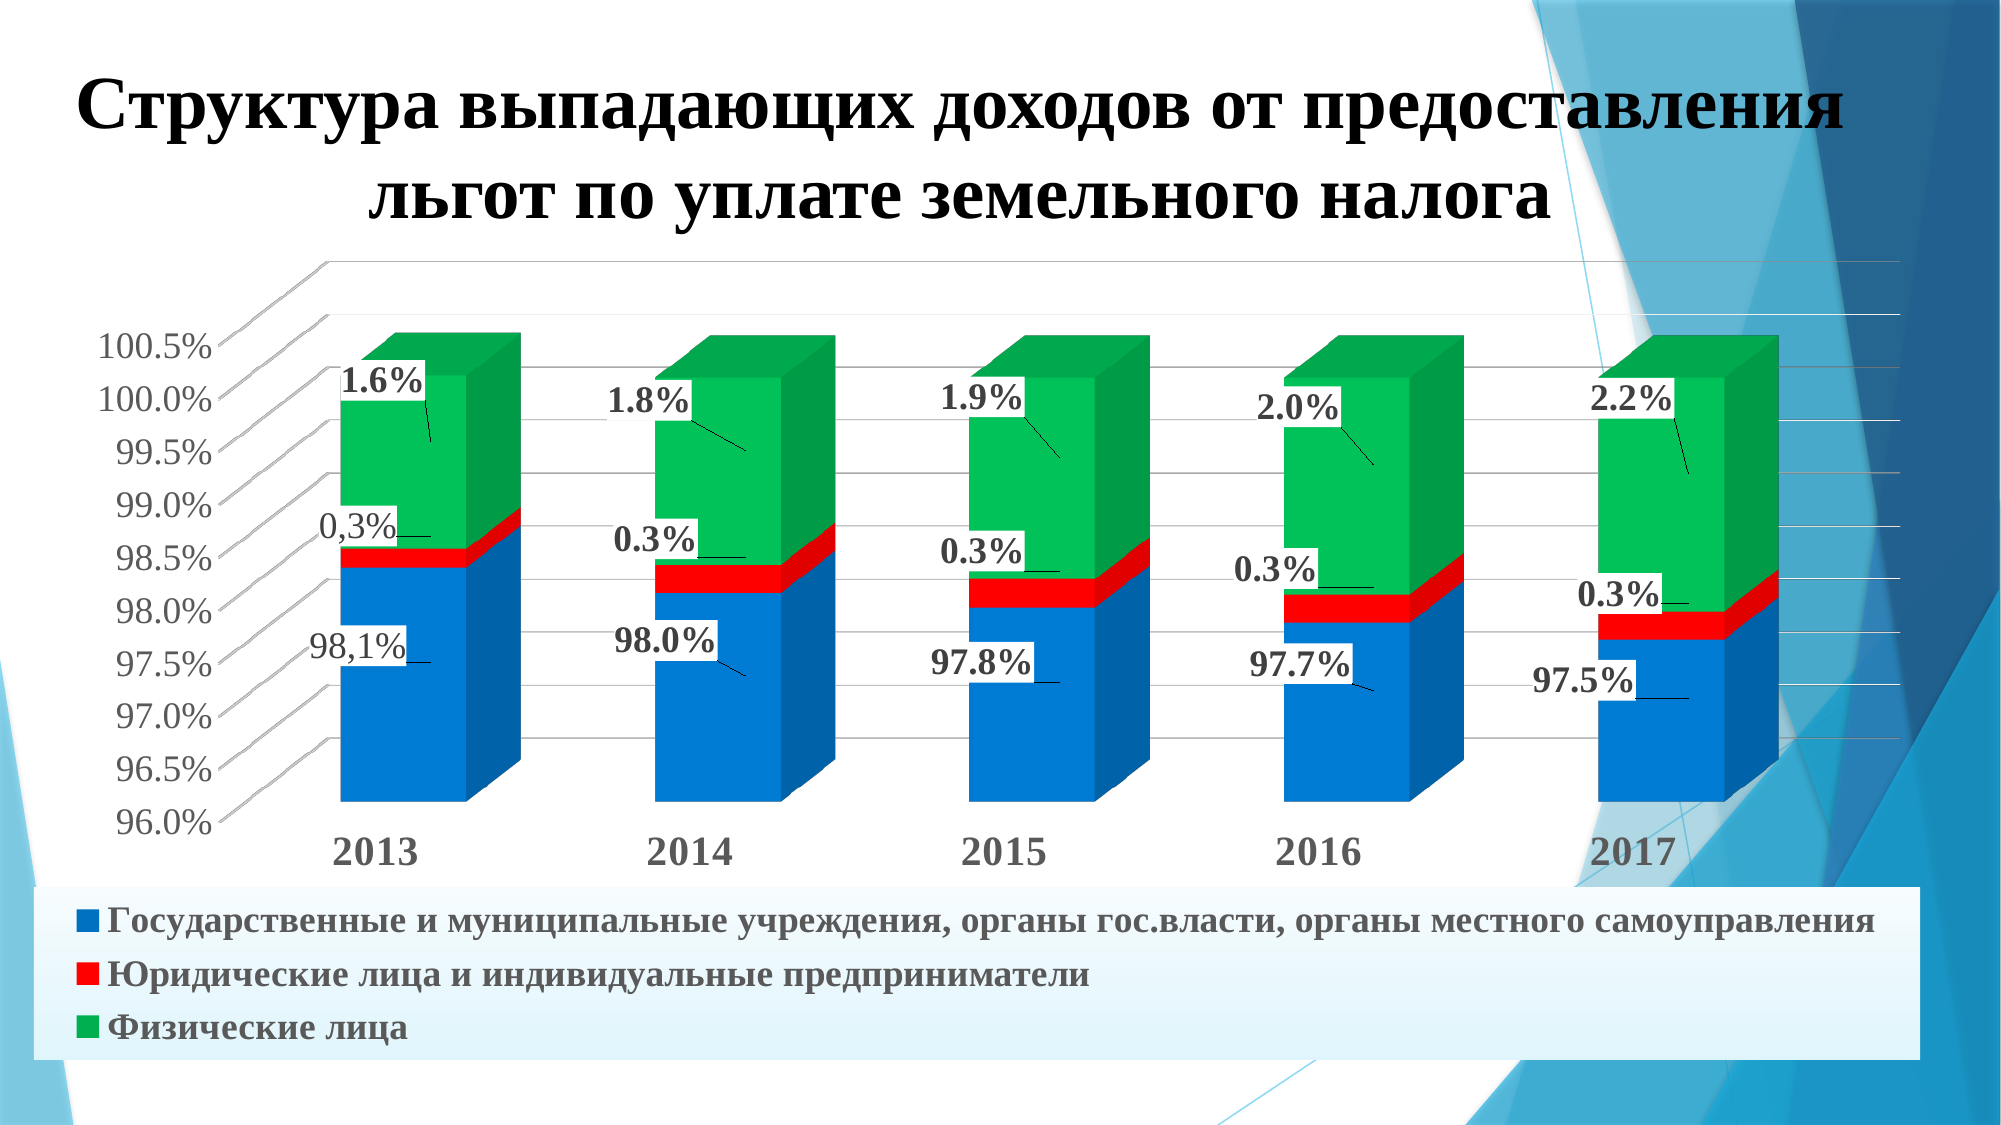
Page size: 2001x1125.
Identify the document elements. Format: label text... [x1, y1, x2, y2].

chart [33, 228, 1948, 1074]
title Структура выпадающих доходов от предоставления льгот по уплате земельного налога [33, 46, 1888, 228]
